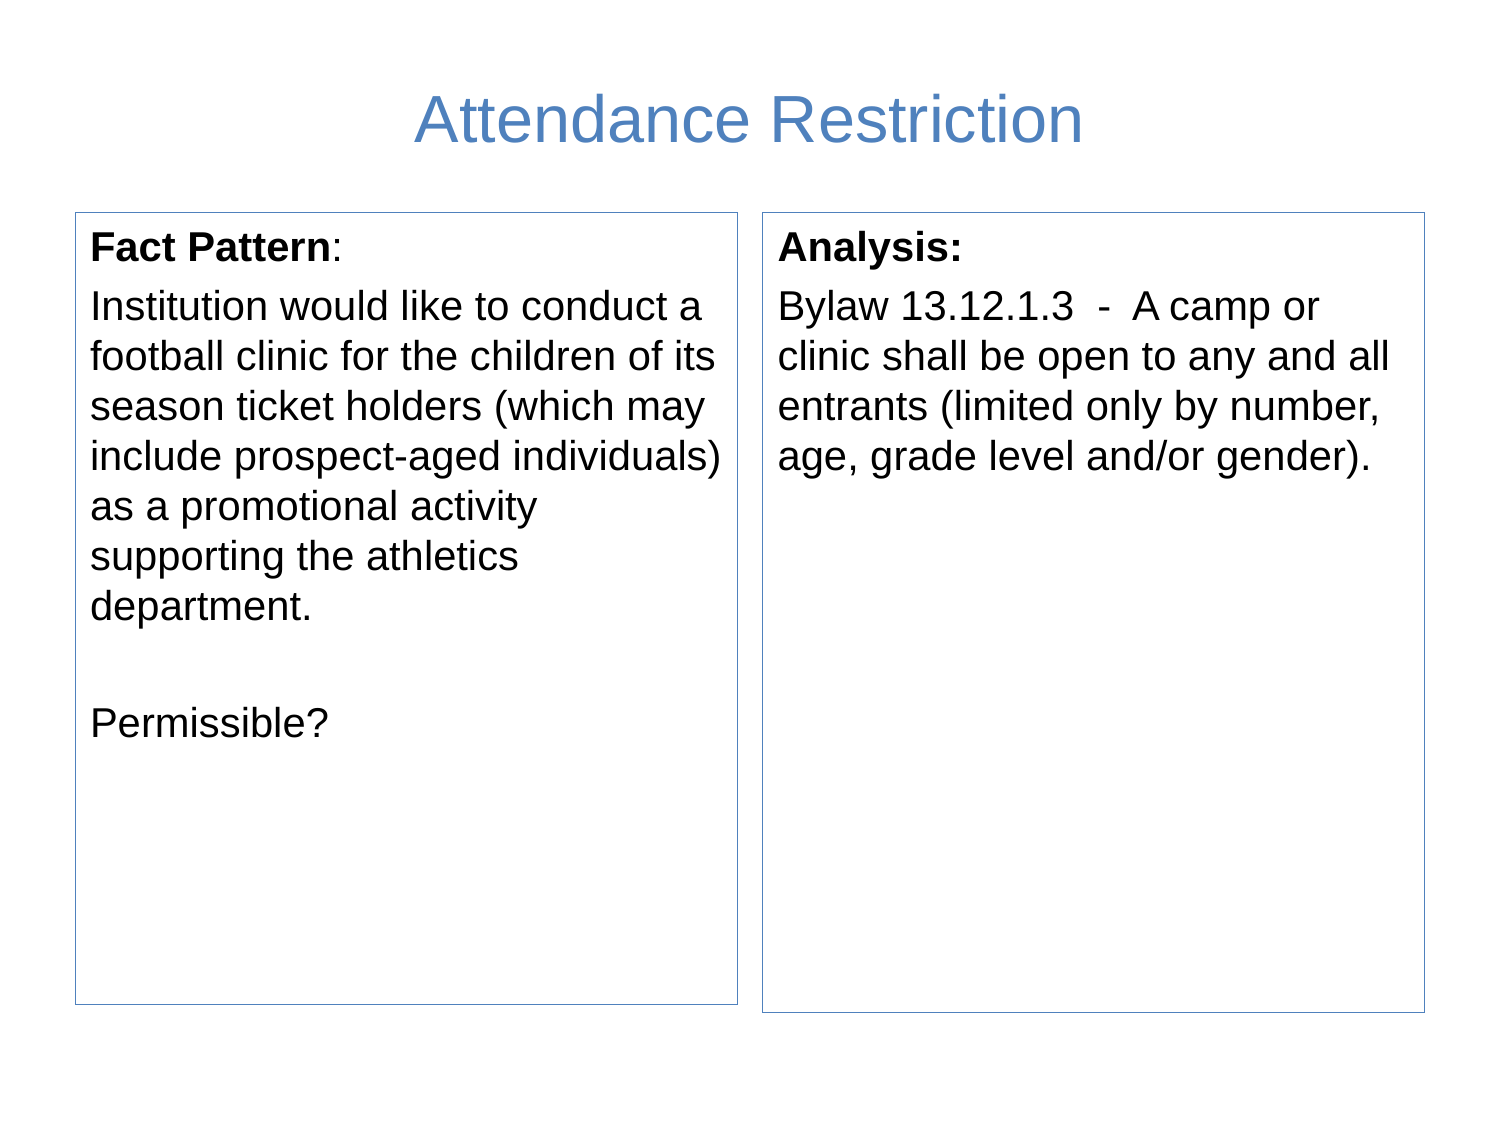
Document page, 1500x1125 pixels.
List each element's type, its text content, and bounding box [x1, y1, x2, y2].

list Fact Pattern: Institution would like to conduct a football clinic for the children of its season ticket holders (which may include prospect-aged individuals) as a promotional activity supporting the athletics department. Permissible? [75, 212, 738, 1005]
title Attendance Restriction [75, 45, 1425, 188]
list Analysis: Bylaw 13.12.1.3 - A camp or clinic shall be open to any and all entrants (limited only by number, age, grade level and/or gender). [762, 212, 1425, 1013]
